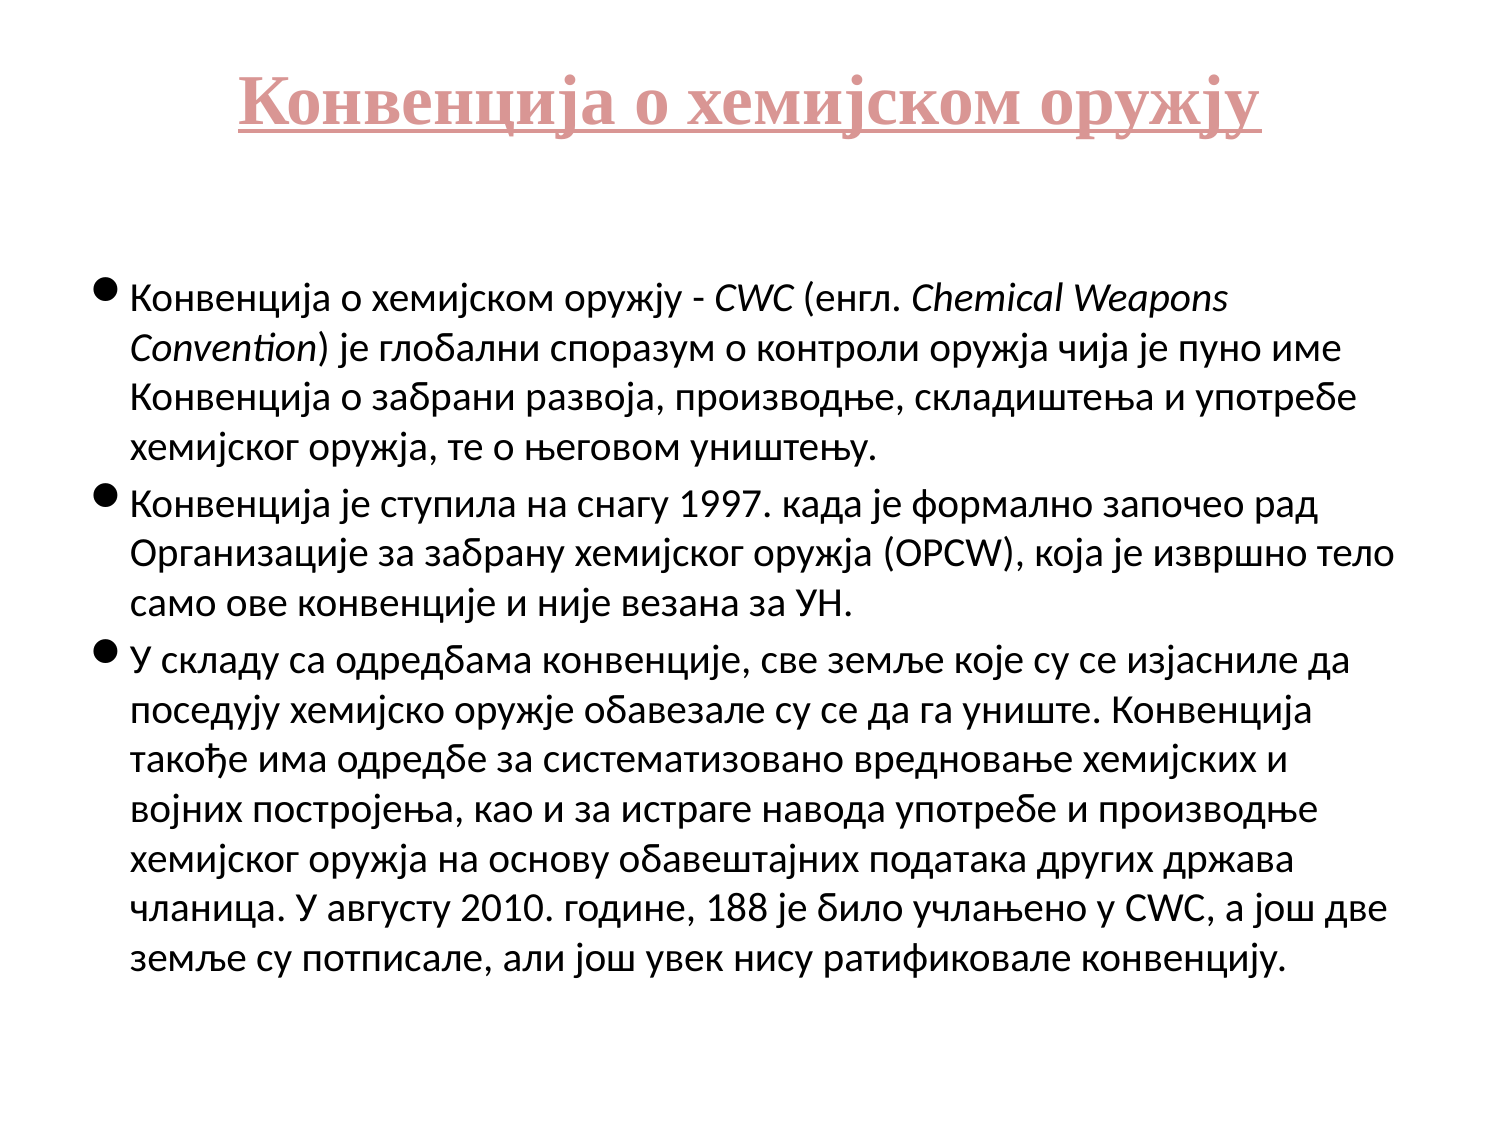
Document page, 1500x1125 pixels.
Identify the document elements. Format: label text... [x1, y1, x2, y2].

title Конвенција о хемијском оружју [75, 45, 1425, 233]
list Конвенција о хемијском оружју - CWC (енгл. Chemical Weapons Convention) је глобални споразум о контроли оружја чија је пуно име Конвенција о забрани развоја, производње, складиштења и употребе хемијског оружја, те о његовом уништењу. Конвенција је ступила на снагу 1997. када је формално започео рад Организације за забрану хемијског оружја (OPCW), која је извршно тело само ове конвенције и није везана за УН. У складу са одредбама конвенције, све земље које су се изјасниле да поседују хемијско оружје обавезале су се да га униште. Конвенција такође има одредбе за систематизовано вредновање хемијских и војних постројења, као и за истраге навода употребе и производње хемијског оружја на основу обавештајних података других држава чланица. У августу 2010. године, 188 је било учлањено у CWC, а још две земље су потписале, али још увек нису ратификовале конвенцију. [75, 262, 1425, 1005]
